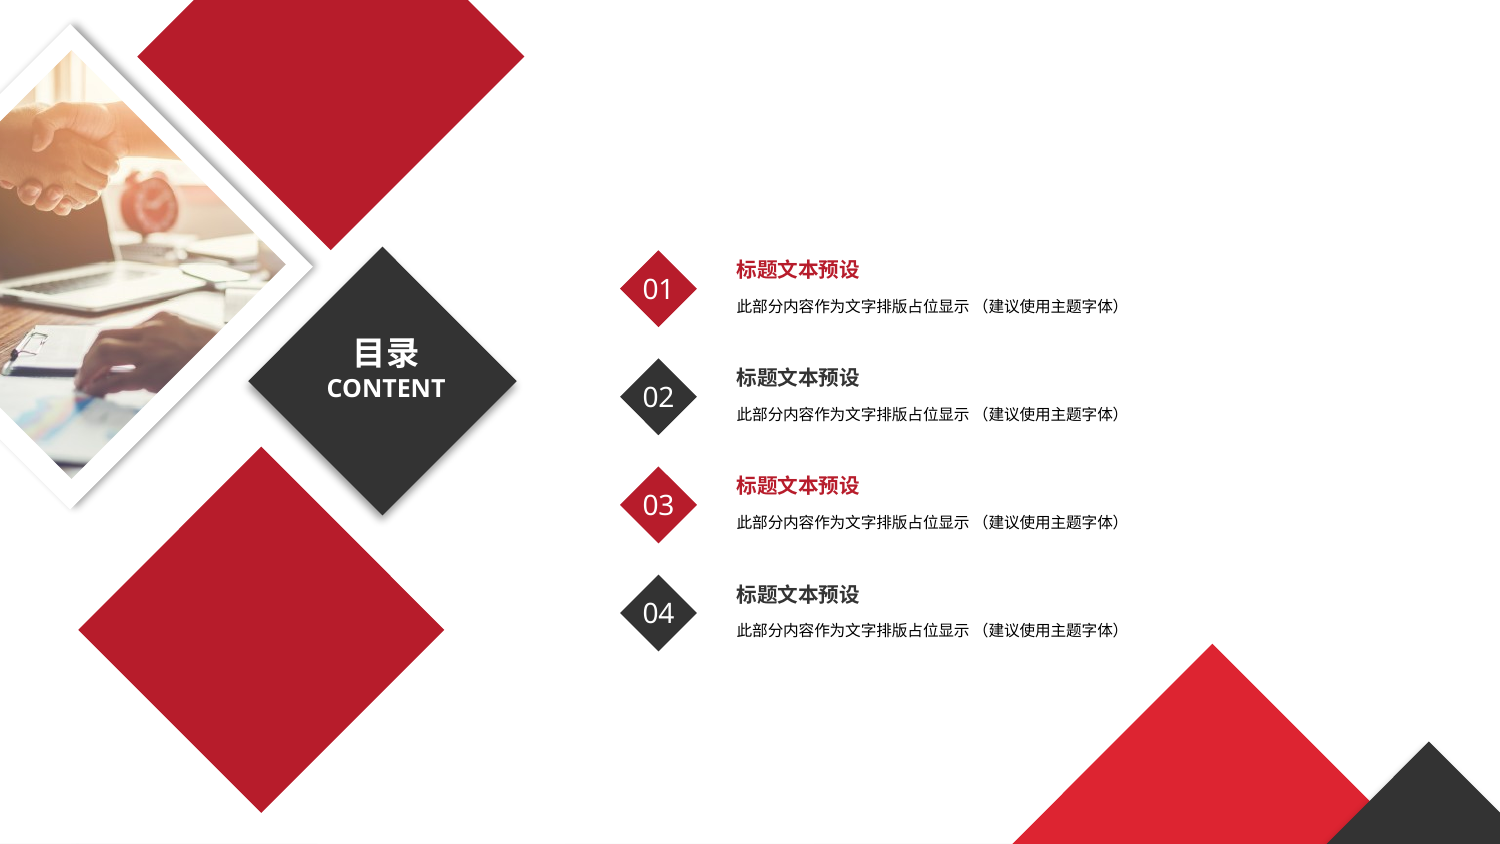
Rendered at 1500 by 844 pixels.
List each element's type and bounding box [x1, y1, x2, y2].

text_box [0, 23, 314, 510]
text_box [619, 574, 1166, 652]
text_box [247, 246, 517, 516]
text_box [619, 250, 1166, 328]
text_box [619, 466, 1166, 544]
text_box [1326, 741, 1500, 844]
text_box [78, 518, 445, 813]
text_box [1012, 643, 1368, 844]
text_box [171, 0, 525, 245]
text_box [619, 358, 1166, 436]
